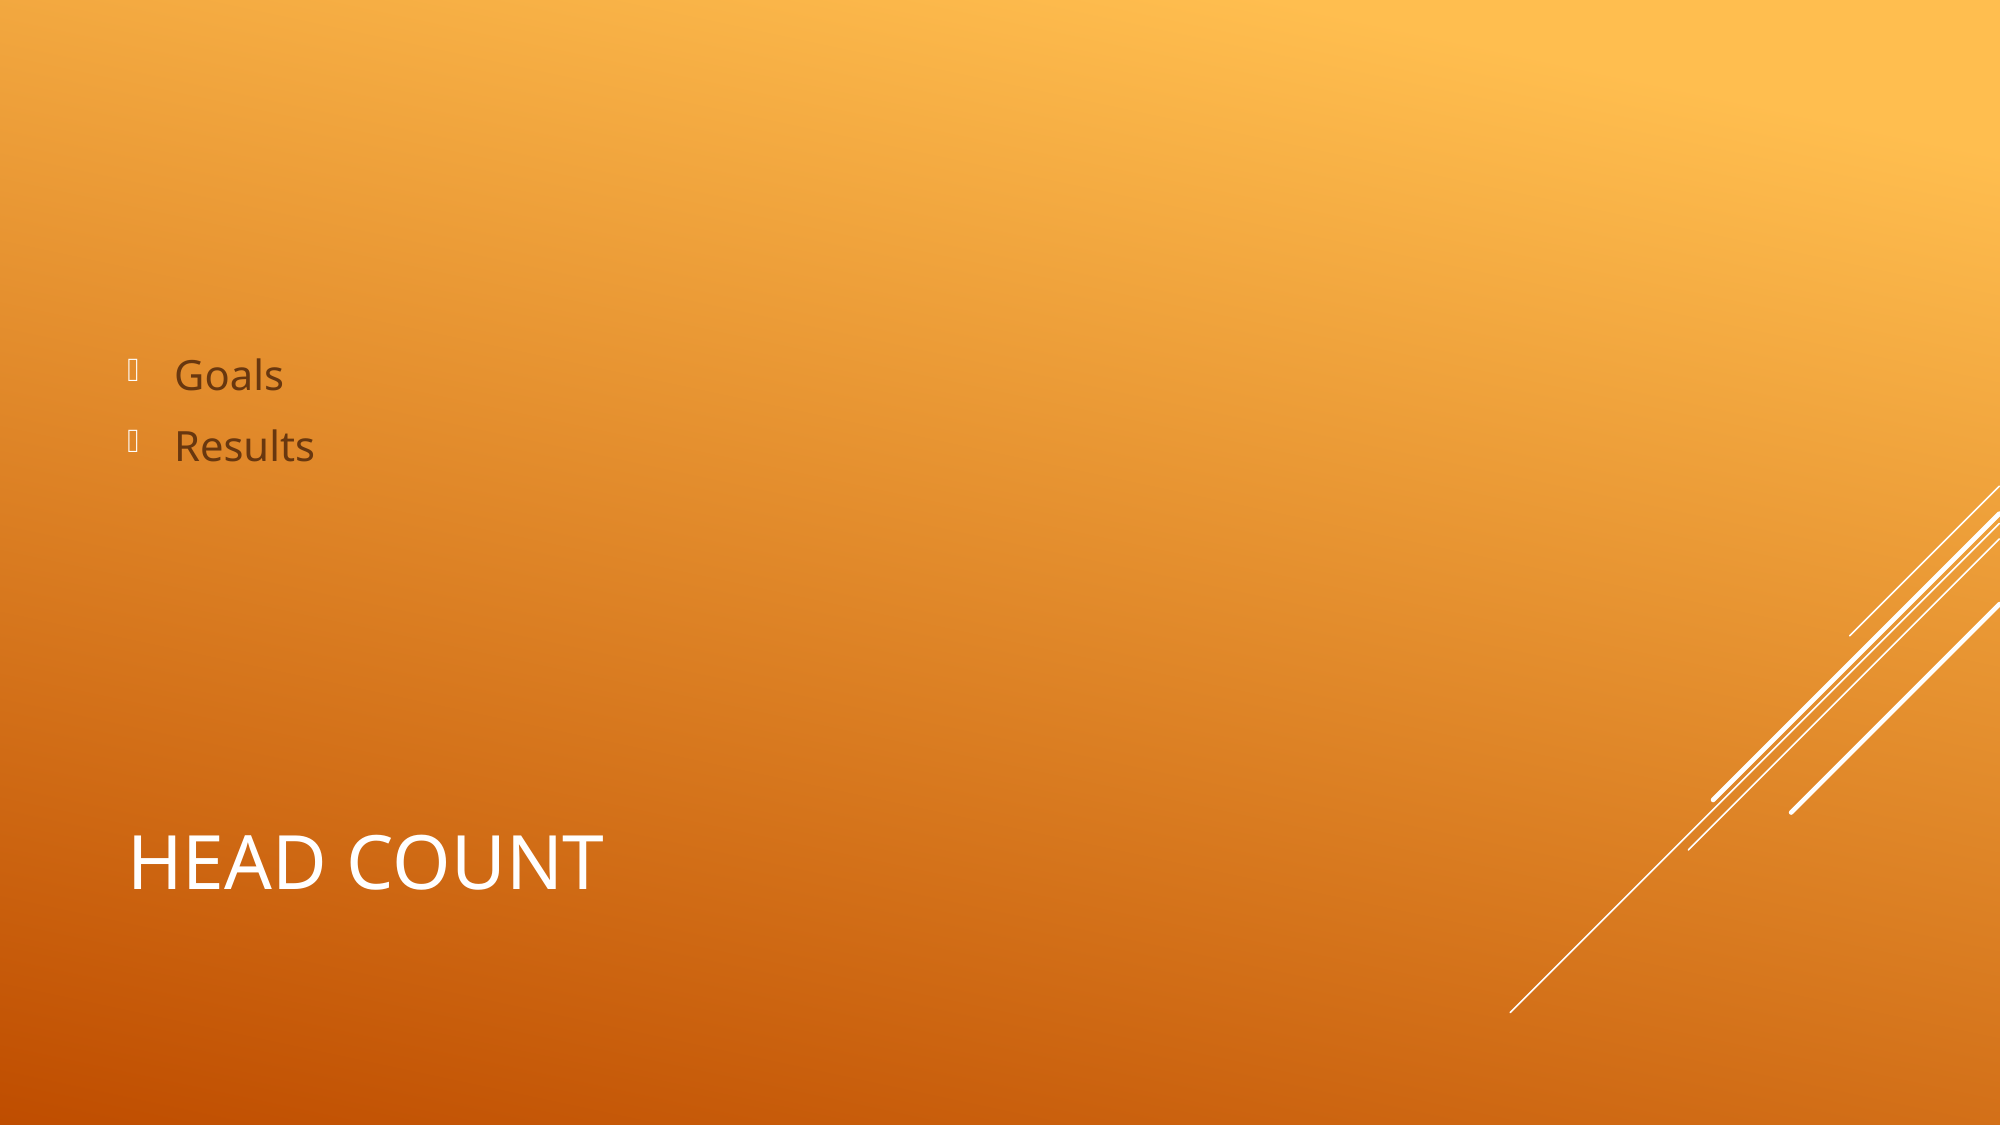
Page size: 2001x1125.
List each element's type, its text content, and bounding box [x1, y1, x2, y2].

title Head Count [112, 736, 1513, 984]
list Goals Results [112, 112, 1513, 706]
